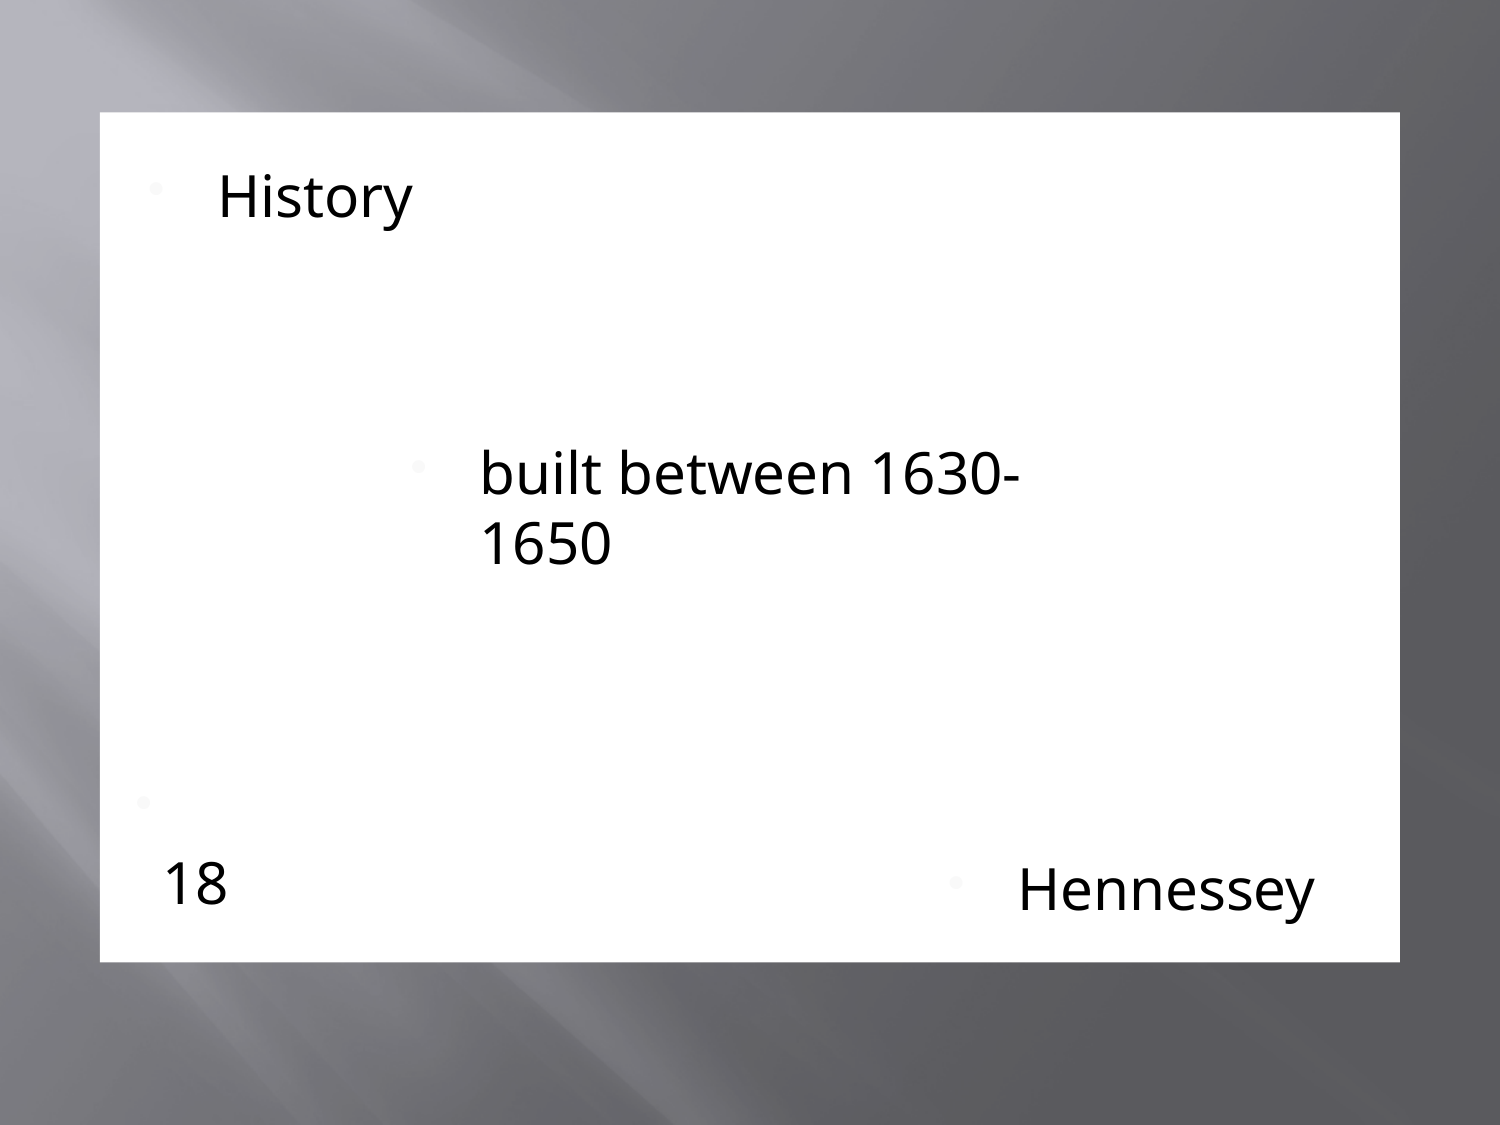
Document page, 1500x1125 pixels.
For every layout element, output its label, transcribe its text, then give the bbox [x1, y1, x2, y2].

text_box built between 1630-1650 [373, 435, 1139, 577]
text_box [99, 112, 1400, 963]
text_box Hennessey [910, 835, 1352, 940]
text_box 18 [123, 823, 327, 940]
text_box History [110, 123, 577, 264]
